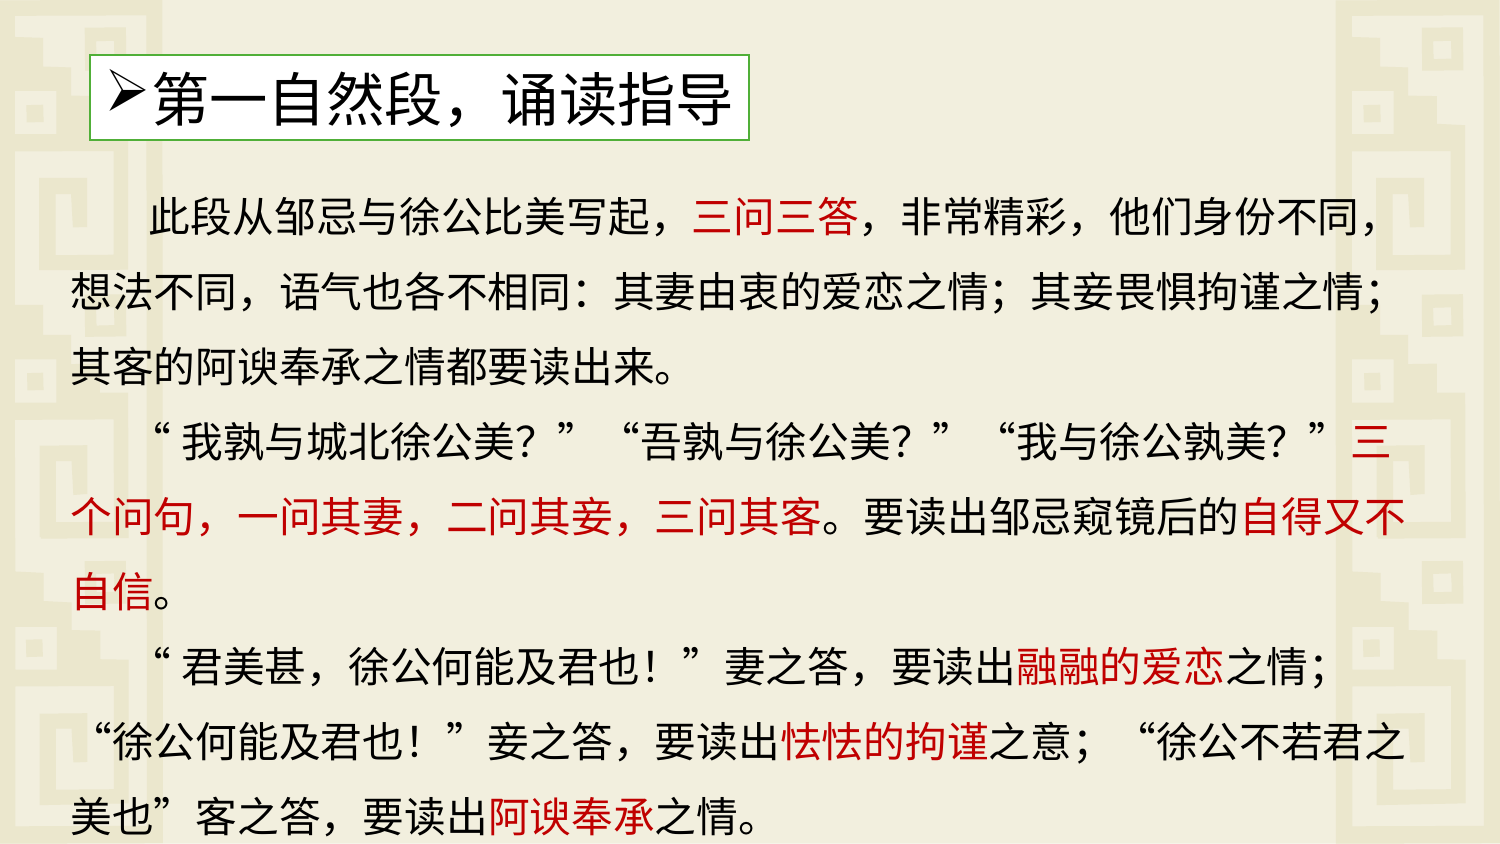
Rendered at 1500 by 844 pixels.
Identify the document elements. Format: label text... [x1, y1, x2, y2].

text_box 此段从邹忌与徐公比美写起，三问三答，非常精彩，他们身份不同，想法不同，语气也各不相同：其妻由衷的爱恋之情；其妾畏惧拘谨之情；其客的阿谀奉承之情都要读出来。 “我孰与城北徐公美？”“吾孰与徐公美？”“我与徐公孰美？”三个问句，一问其妻，二问其妾，三问其客。要读出邹忌窥镜后的自得又不自信。 “君美甚，徐公何能及君也！”妻之答，要读出融融的爱恋之情；“徐公何能及君也！”妾之答，要读出怯怯的拘谨之意；“徐公不若君之美也”客之答，要读出阿谀奉承之情。 [55, 158, 1445, 844]
text_box 第一自然段，诵读指导 [89, 54, 750, 141]
